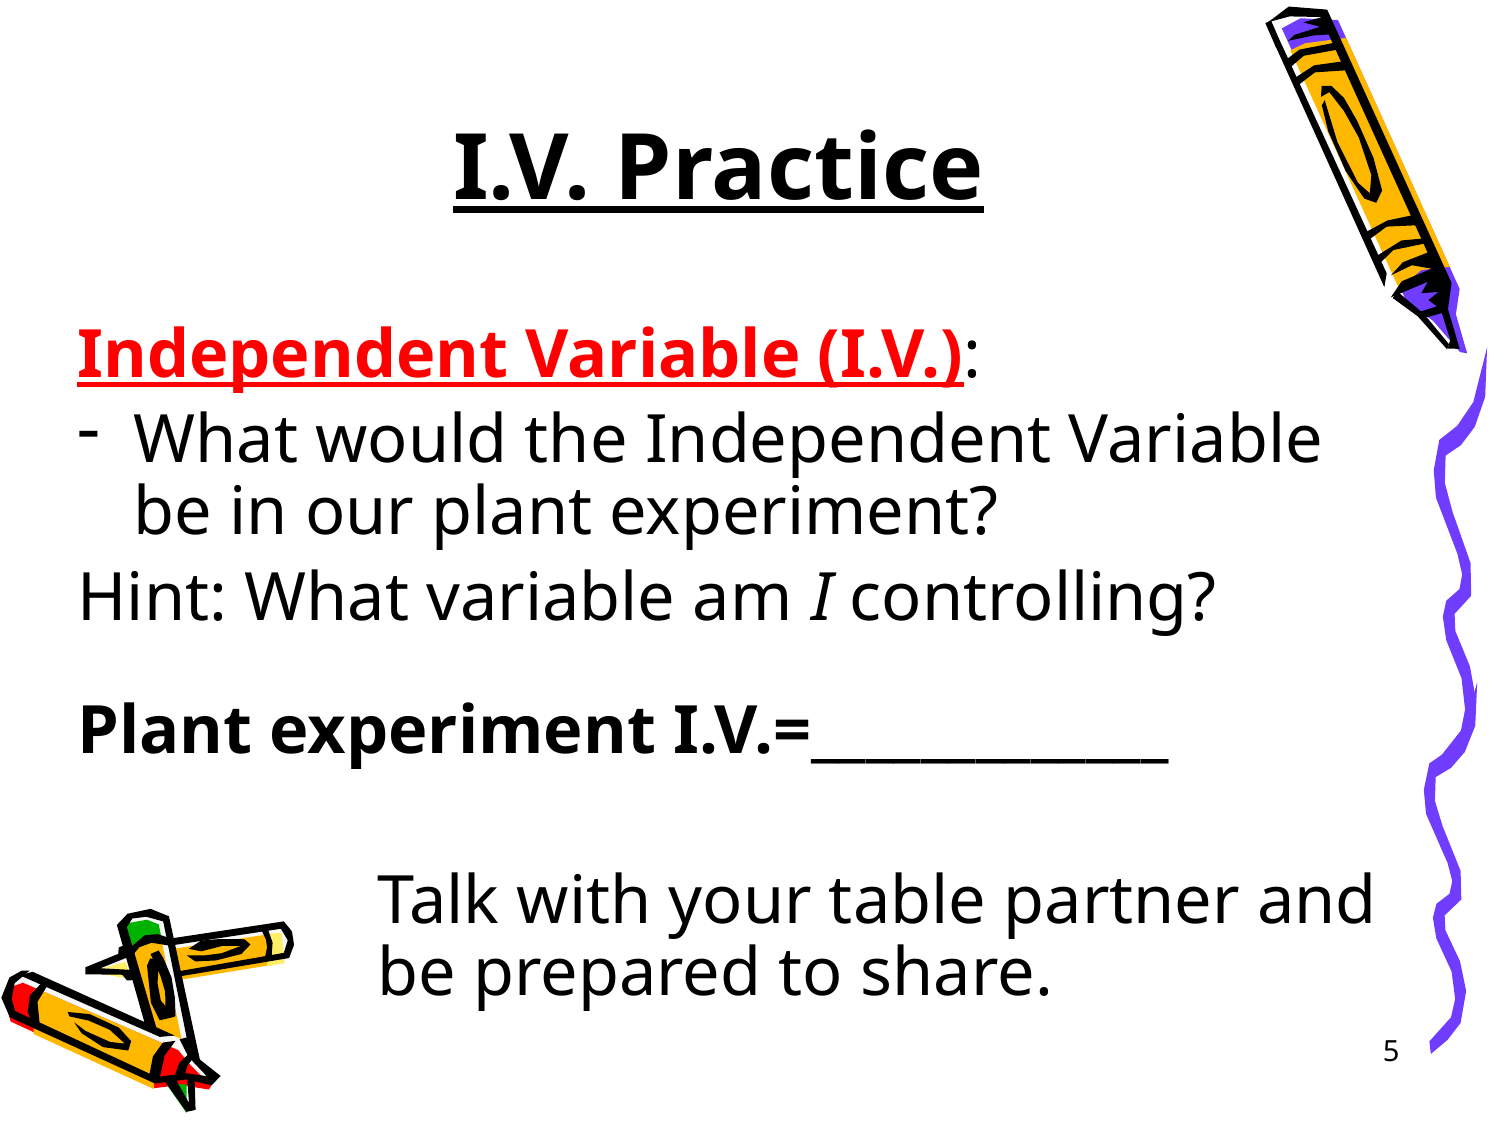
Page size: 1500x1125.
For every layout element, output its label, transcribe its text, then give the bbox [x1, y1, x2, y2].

title I.V. Practice [62, 87, 1376, 226]
list Independent Variable (I.V.): What would the Independent Variable be in our plant experiment? Hint: What variable am I controlling? Plant experiment I.V.=_____________ Talk with your table partner and be prepared to share. [62, 312, 1413, 1063]
slide_number 5 [1101, 1024, 1415, 1101]
